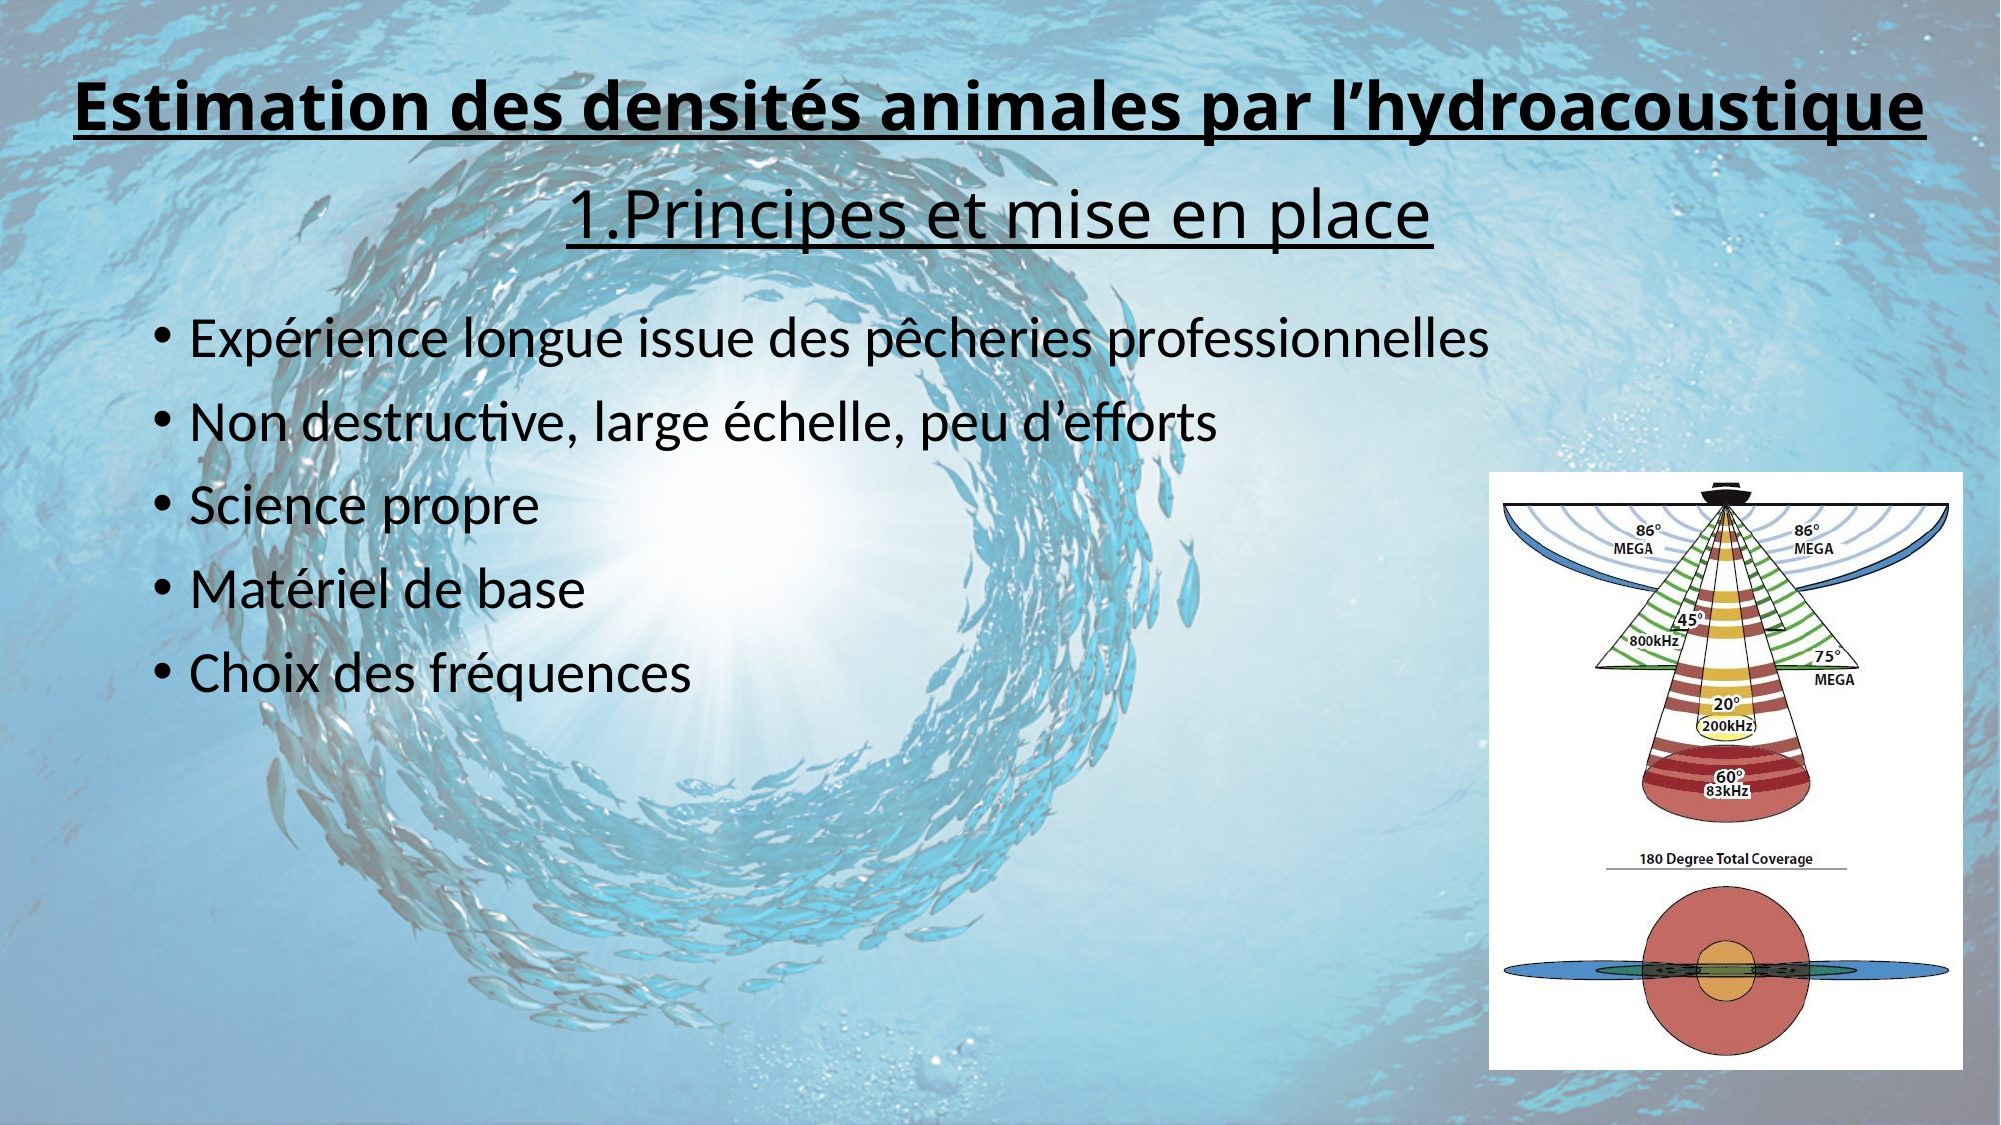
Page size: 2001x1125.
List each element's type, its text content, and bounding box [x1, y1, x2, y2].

title Estimation des densités animales par l’hydroacoustique [0, 0, 2000, 108]
list Expérience longue issue des pêcheries professionnelles Non destructive, large échelle, peu d’efforts Science propre Matériel de base Choix des fréquences [137, 327, 1863, 1014]
text_box [0, 327, 2000, 1125]
picture [1489, 472, 1963, 1070]
text_box 1.Principes et mise en place [0, 108, 2000, 327]
